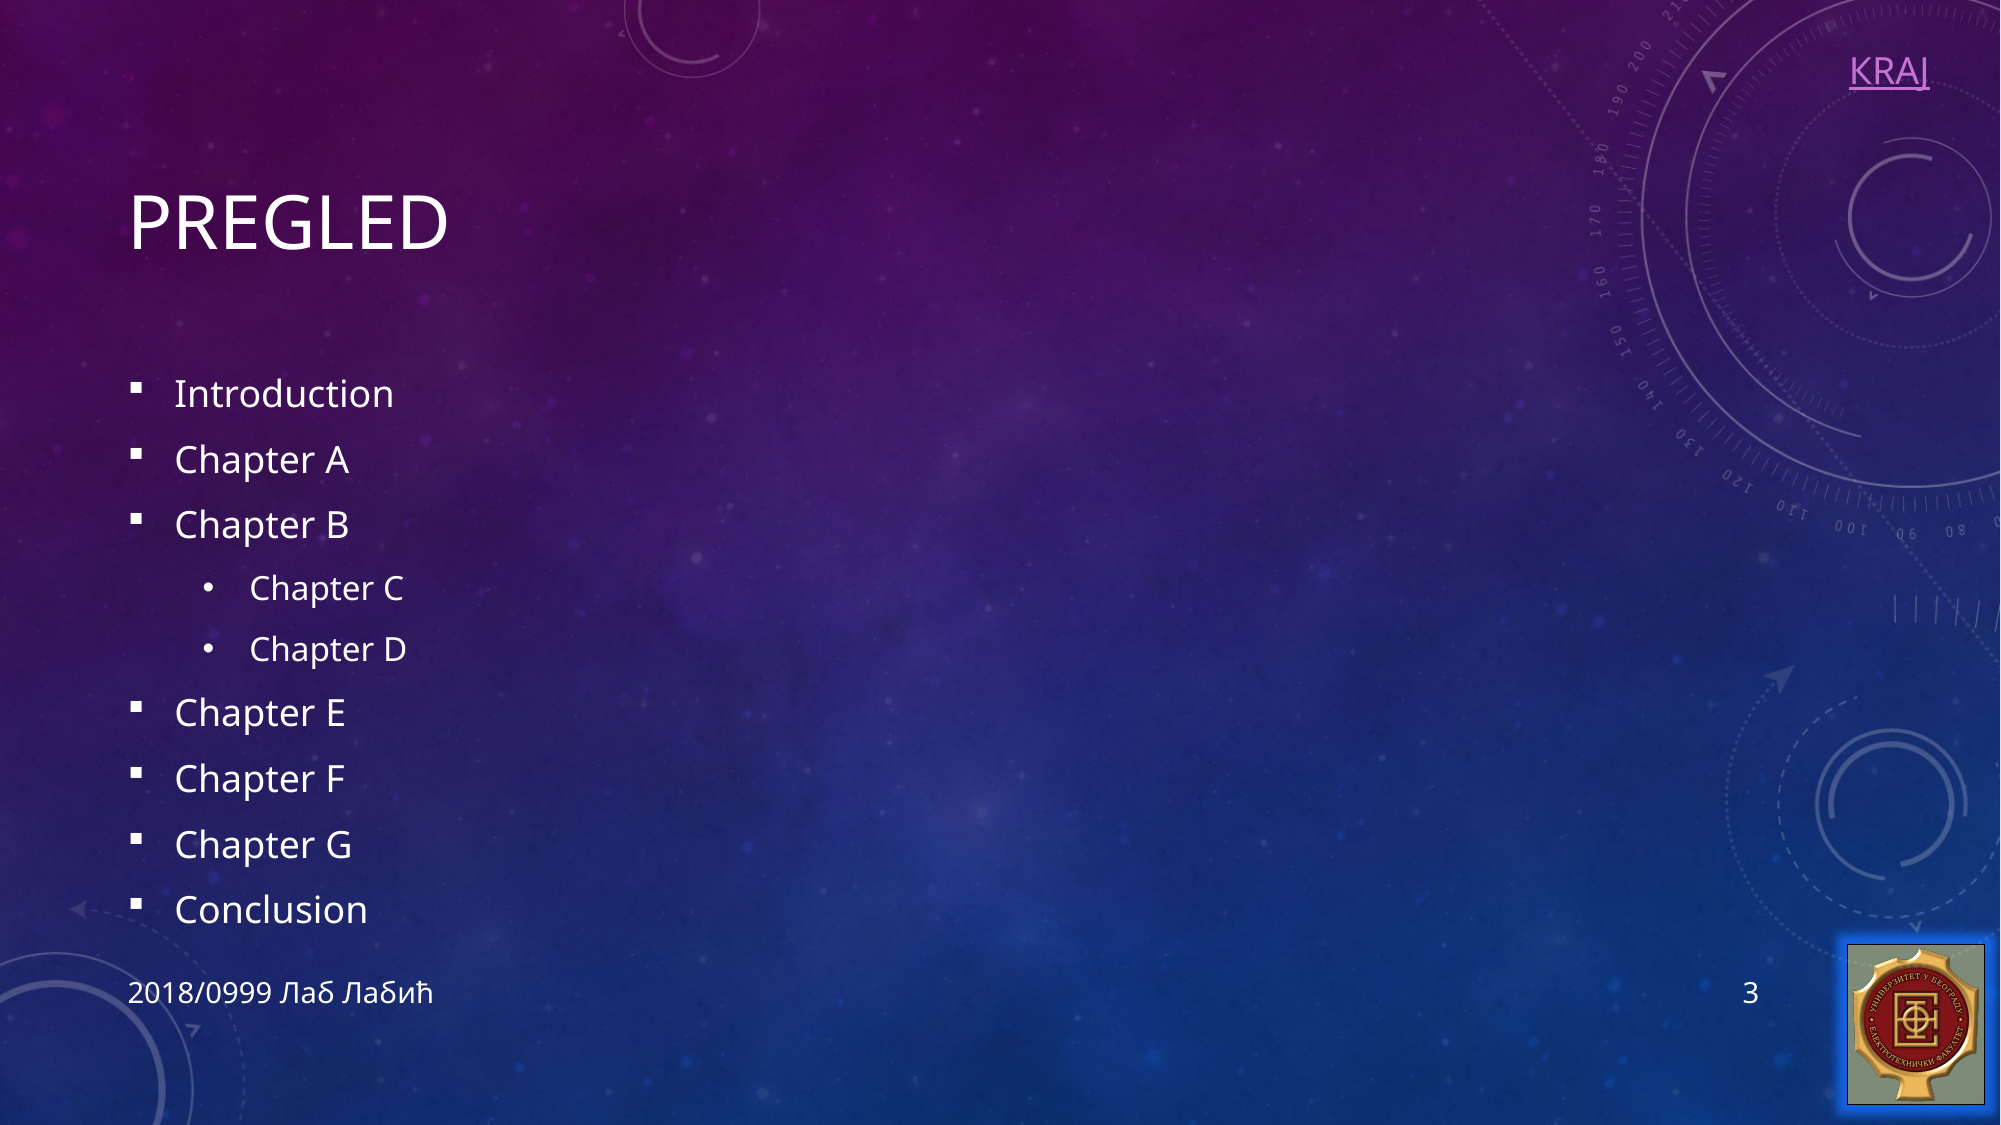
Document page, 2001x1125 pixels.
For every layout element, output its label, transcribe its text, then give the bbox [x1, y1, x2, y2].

footer 2018/0999 Лаб Лабић [112, 963, 1397, 1025]
picture [0, 0, 2001, 1125]
list Introduction Chapter A Chapter B Chapter C Chapter D Chapter E Chapter F Chapter G Conclusion [112, 351, 1775, 950]
text_box КRАЈ [1834, 39, 1945, 106]
title Pregled [112, 99, 1775, 339]
slide_number 3 [1684, 963, 1775, 1025]
